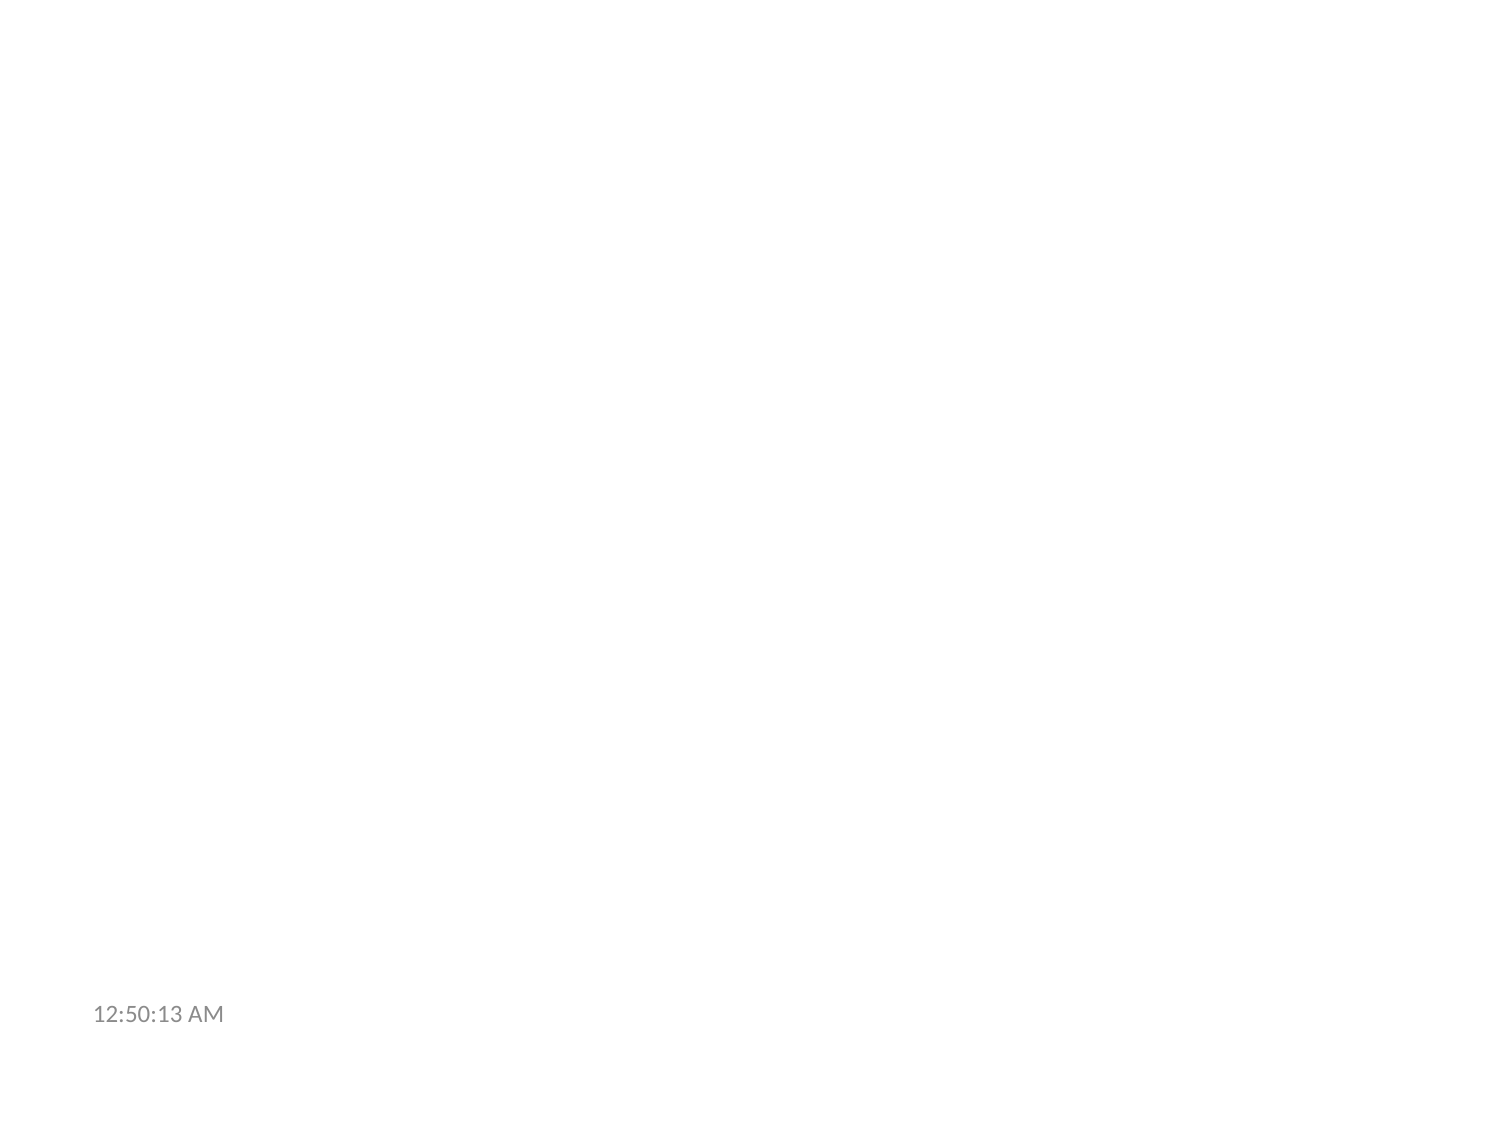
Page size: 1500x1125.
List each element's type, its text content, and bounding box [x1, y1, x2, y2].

text_box 3:35:09 PM [77, 982, 428, 1043]
